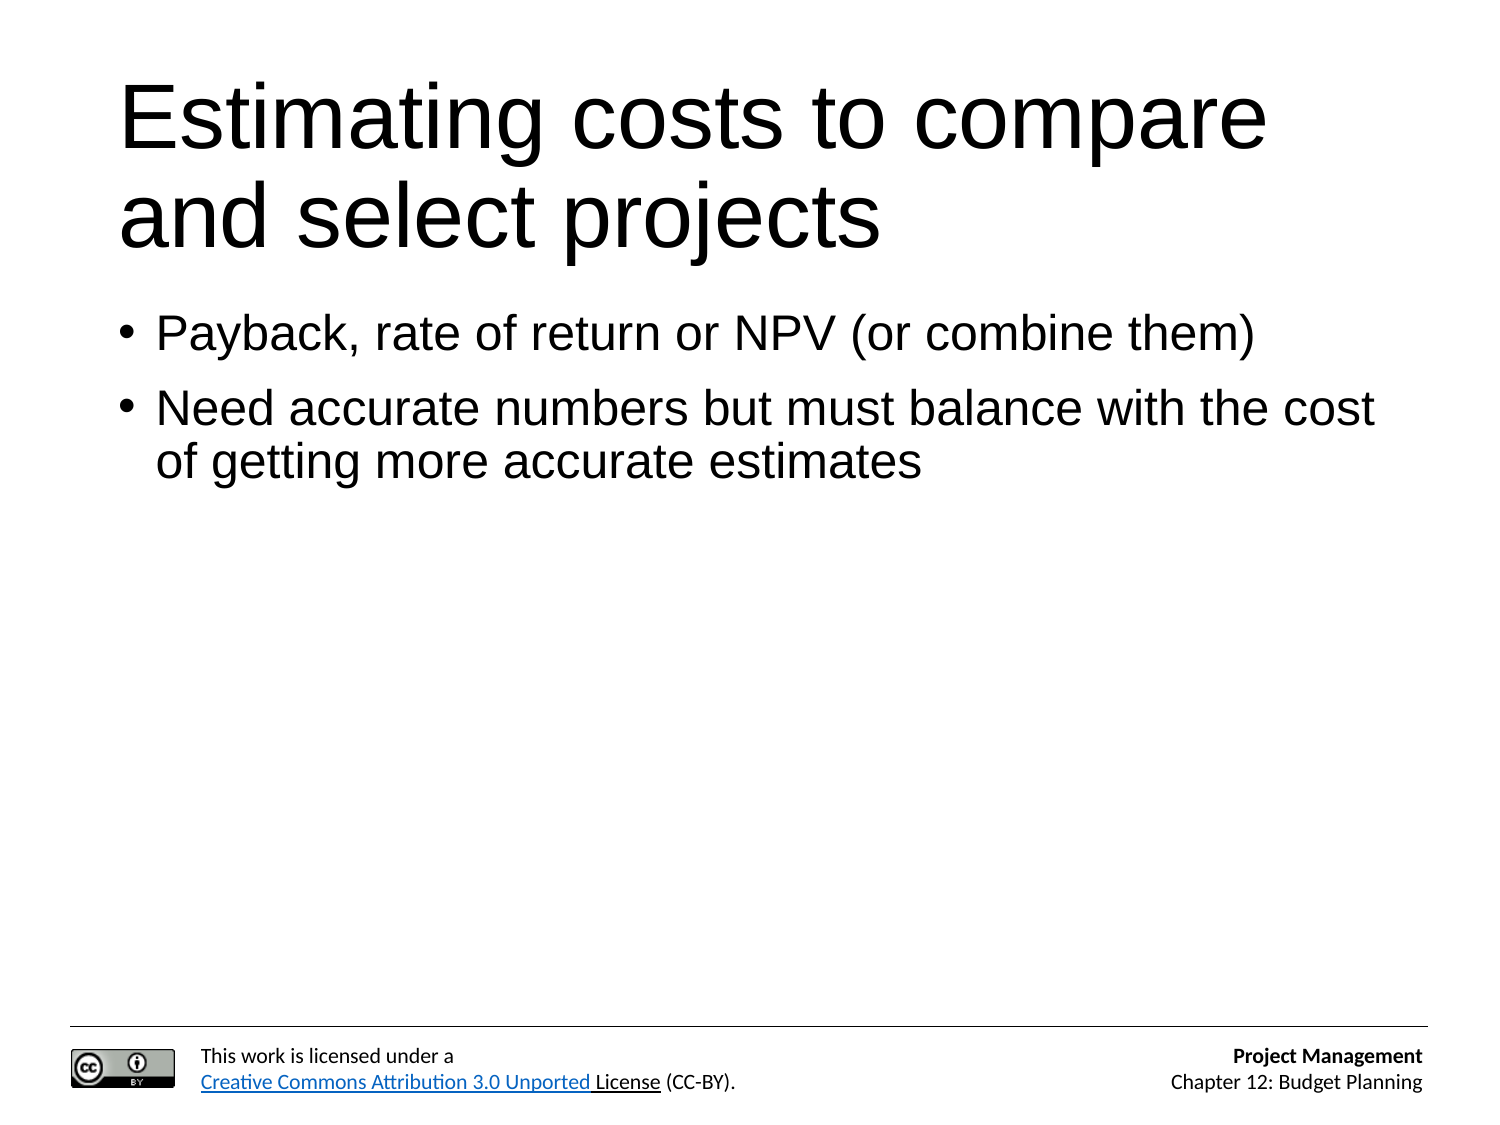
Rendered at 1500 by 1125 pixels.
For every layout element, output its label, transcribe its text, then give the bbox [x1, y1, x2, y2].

title Estimating costs to compare and select projects [103, 59, 1397, 278]
list Payback, rate of return or NPV (or combine them) Need accurate numbers but must balance with the cost of getting more accurate estimates [103, 299, 1397, 1014]
picture [71, 1049, 175, 1088]
